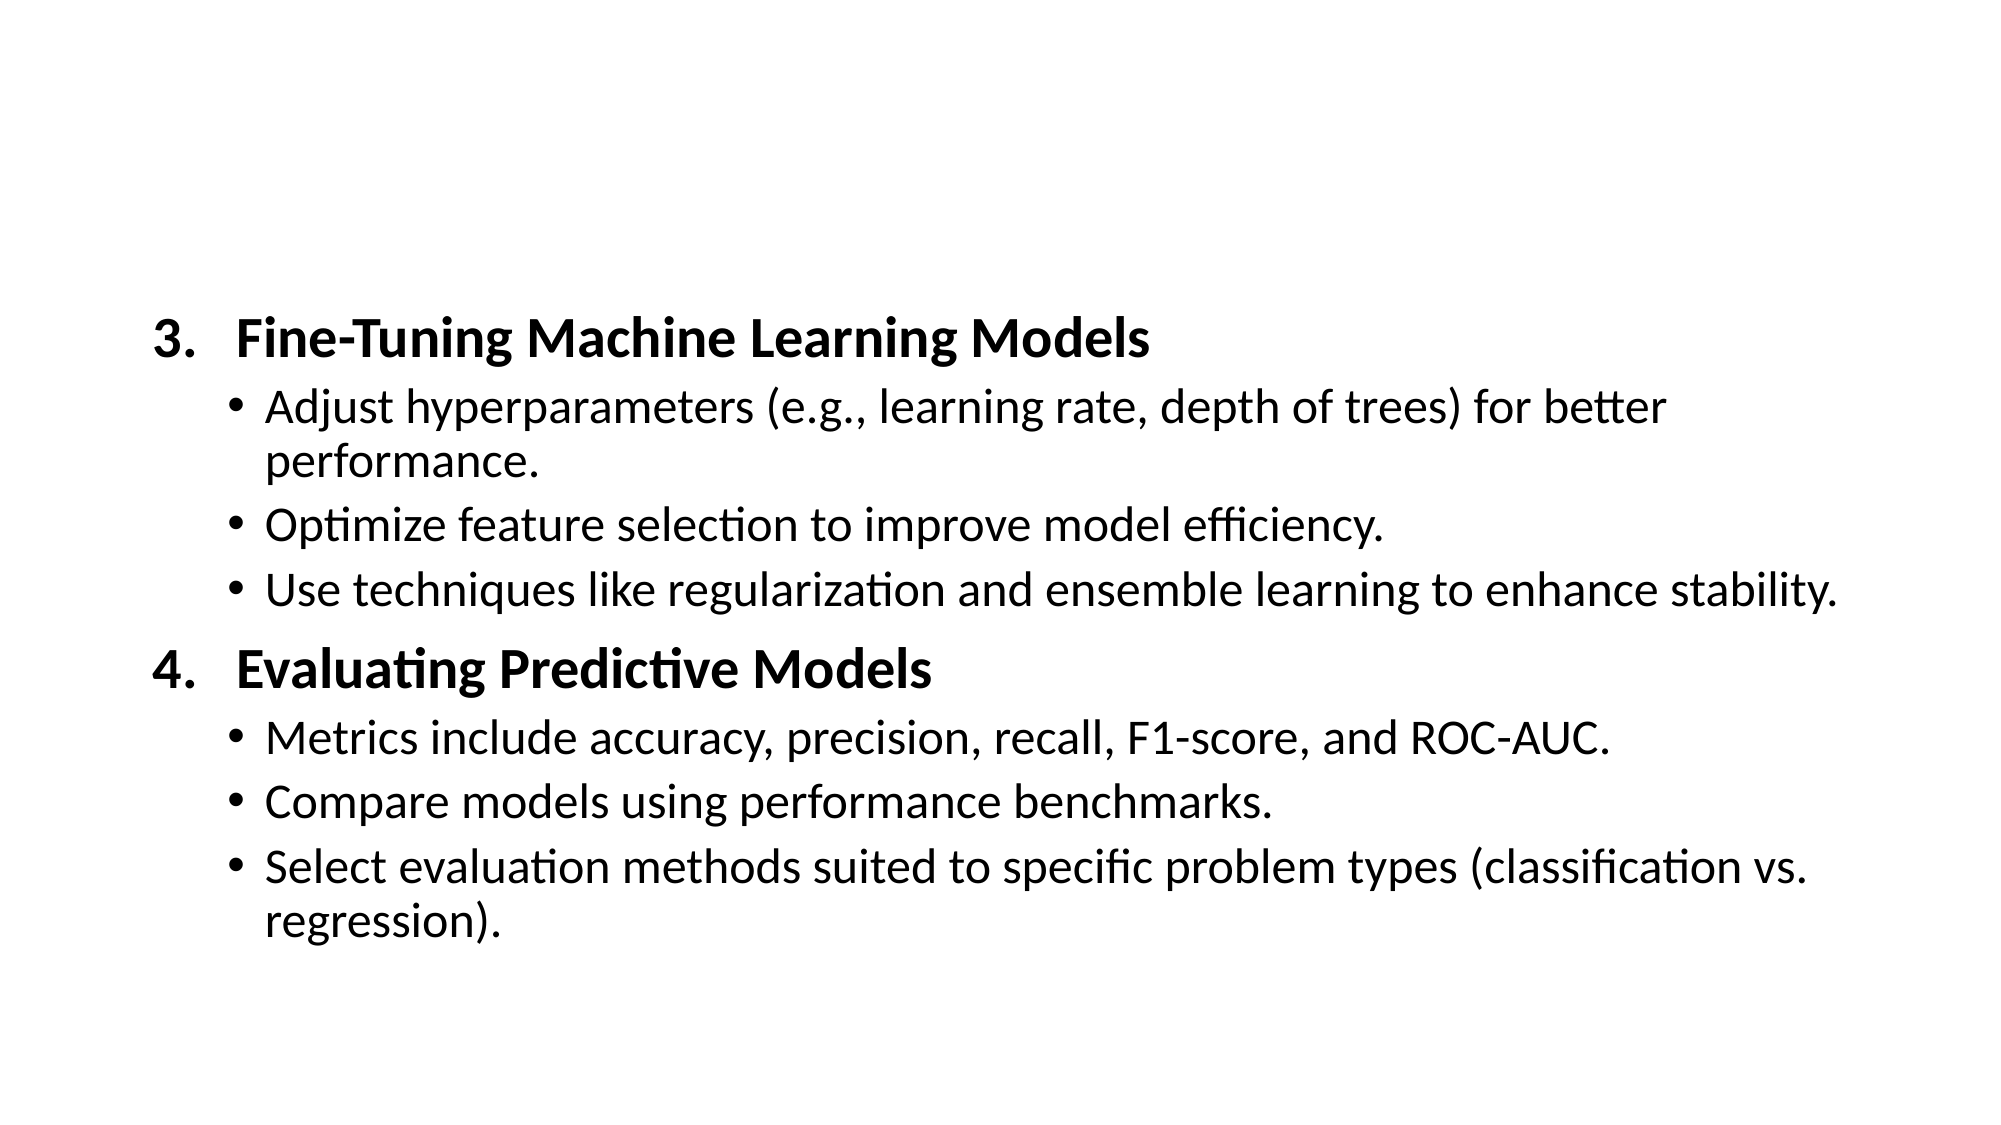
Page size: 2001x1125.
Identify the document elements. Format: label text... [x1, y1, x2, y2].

list Fine-Tuning Machine Learning Models Adjust hyperparameters (e.g., learning rate, depth of trees) for better performance. Optimize feature selection to improve model efficiency. Use techniques like regularization and ensemble learning to enhance stability. Evaluating Predictive Models Metrics include accuracy, precision, recall, F1-score, and ROC-AUC. Compare models using performance benchmarks. Select evaluation methods suited to specific problem types (classification vs. regression). [137, 299, 1863, 1014]
